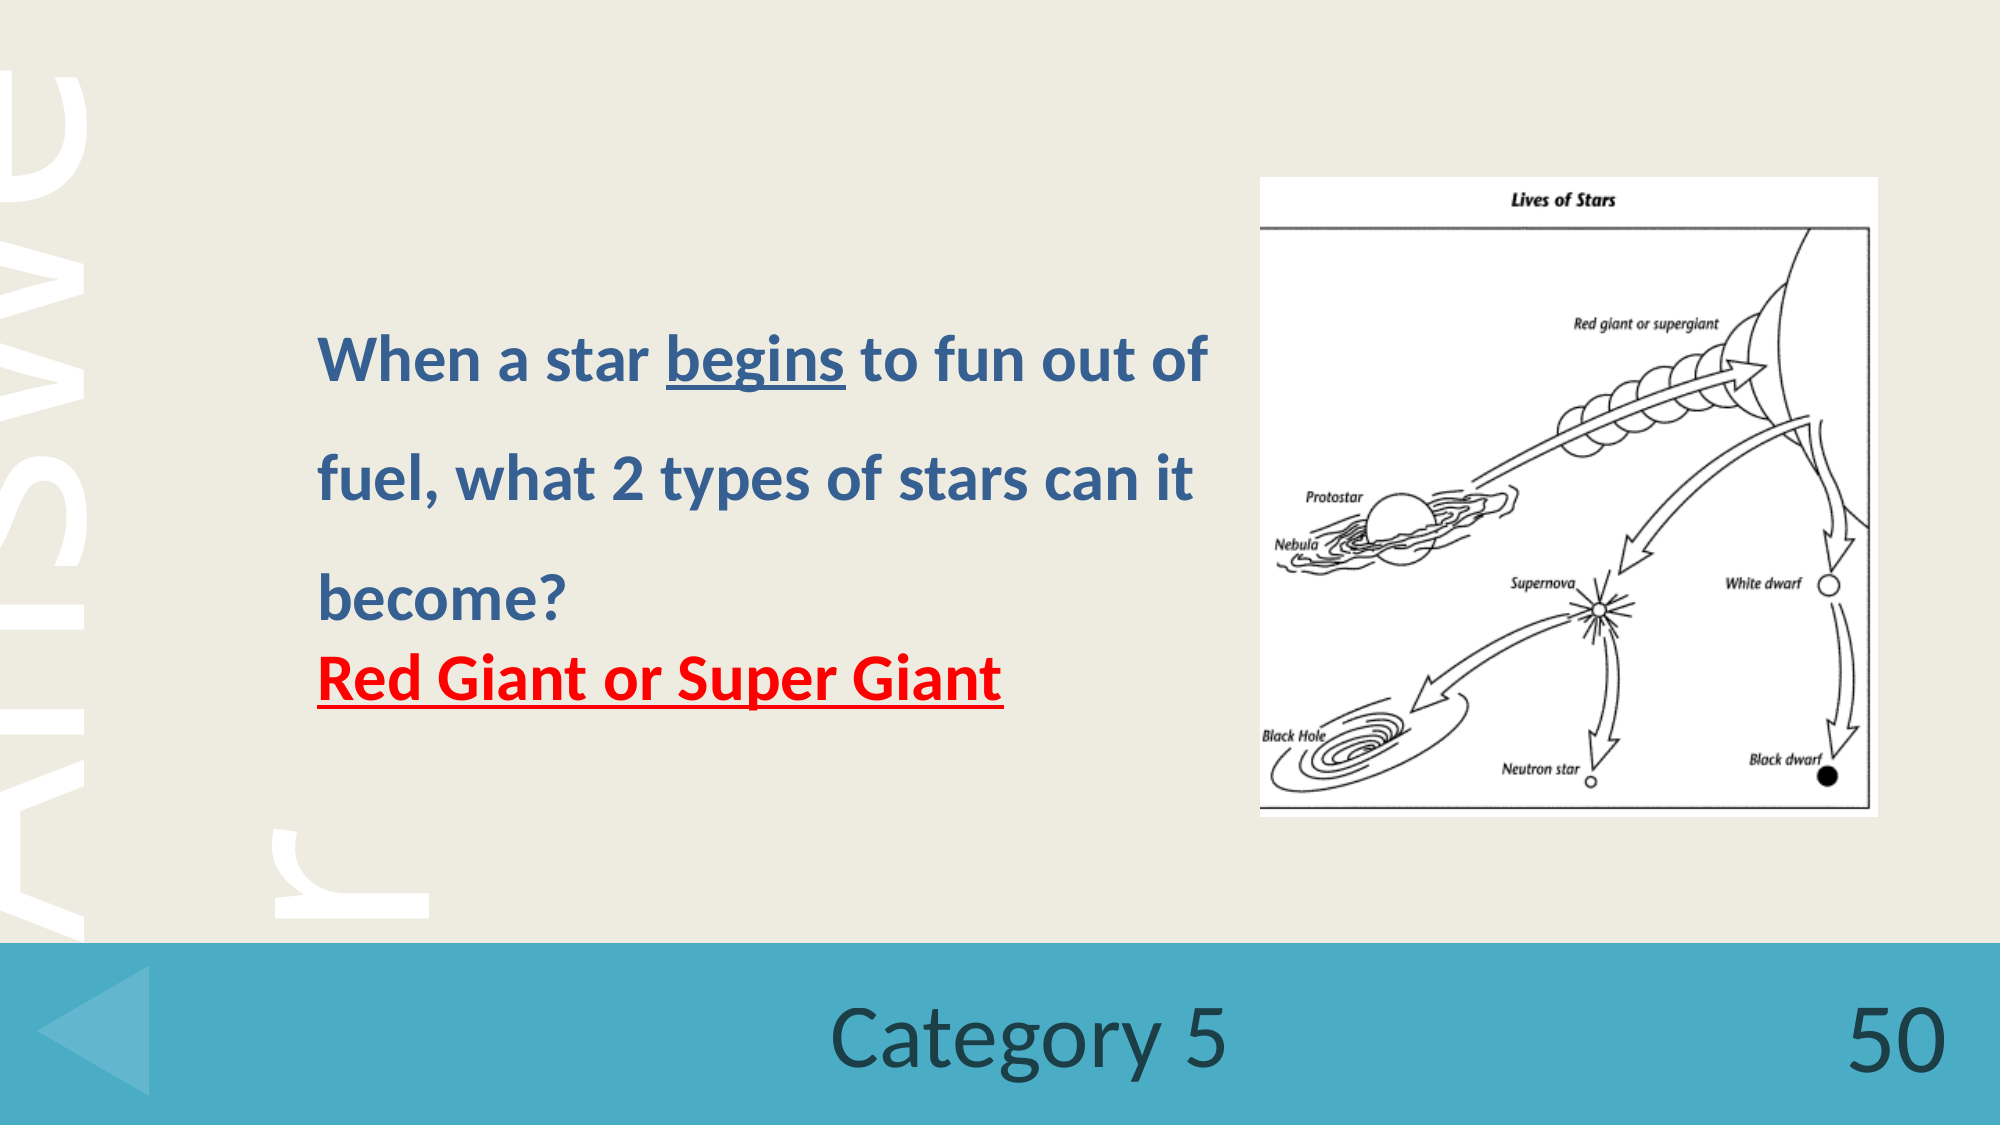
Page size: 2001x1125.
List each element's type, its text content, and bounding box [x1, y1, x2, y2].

list When a star begins to fun out of fuel, what 2 types of stars can it become? Red Giant or Super Giant [302, 157, 1231, 831]
list 50 [1931, 967, 1963, 1097]
title Category 5 [130, 937, 1931, 1125]
picture [1260, 177, 1879, 817]
